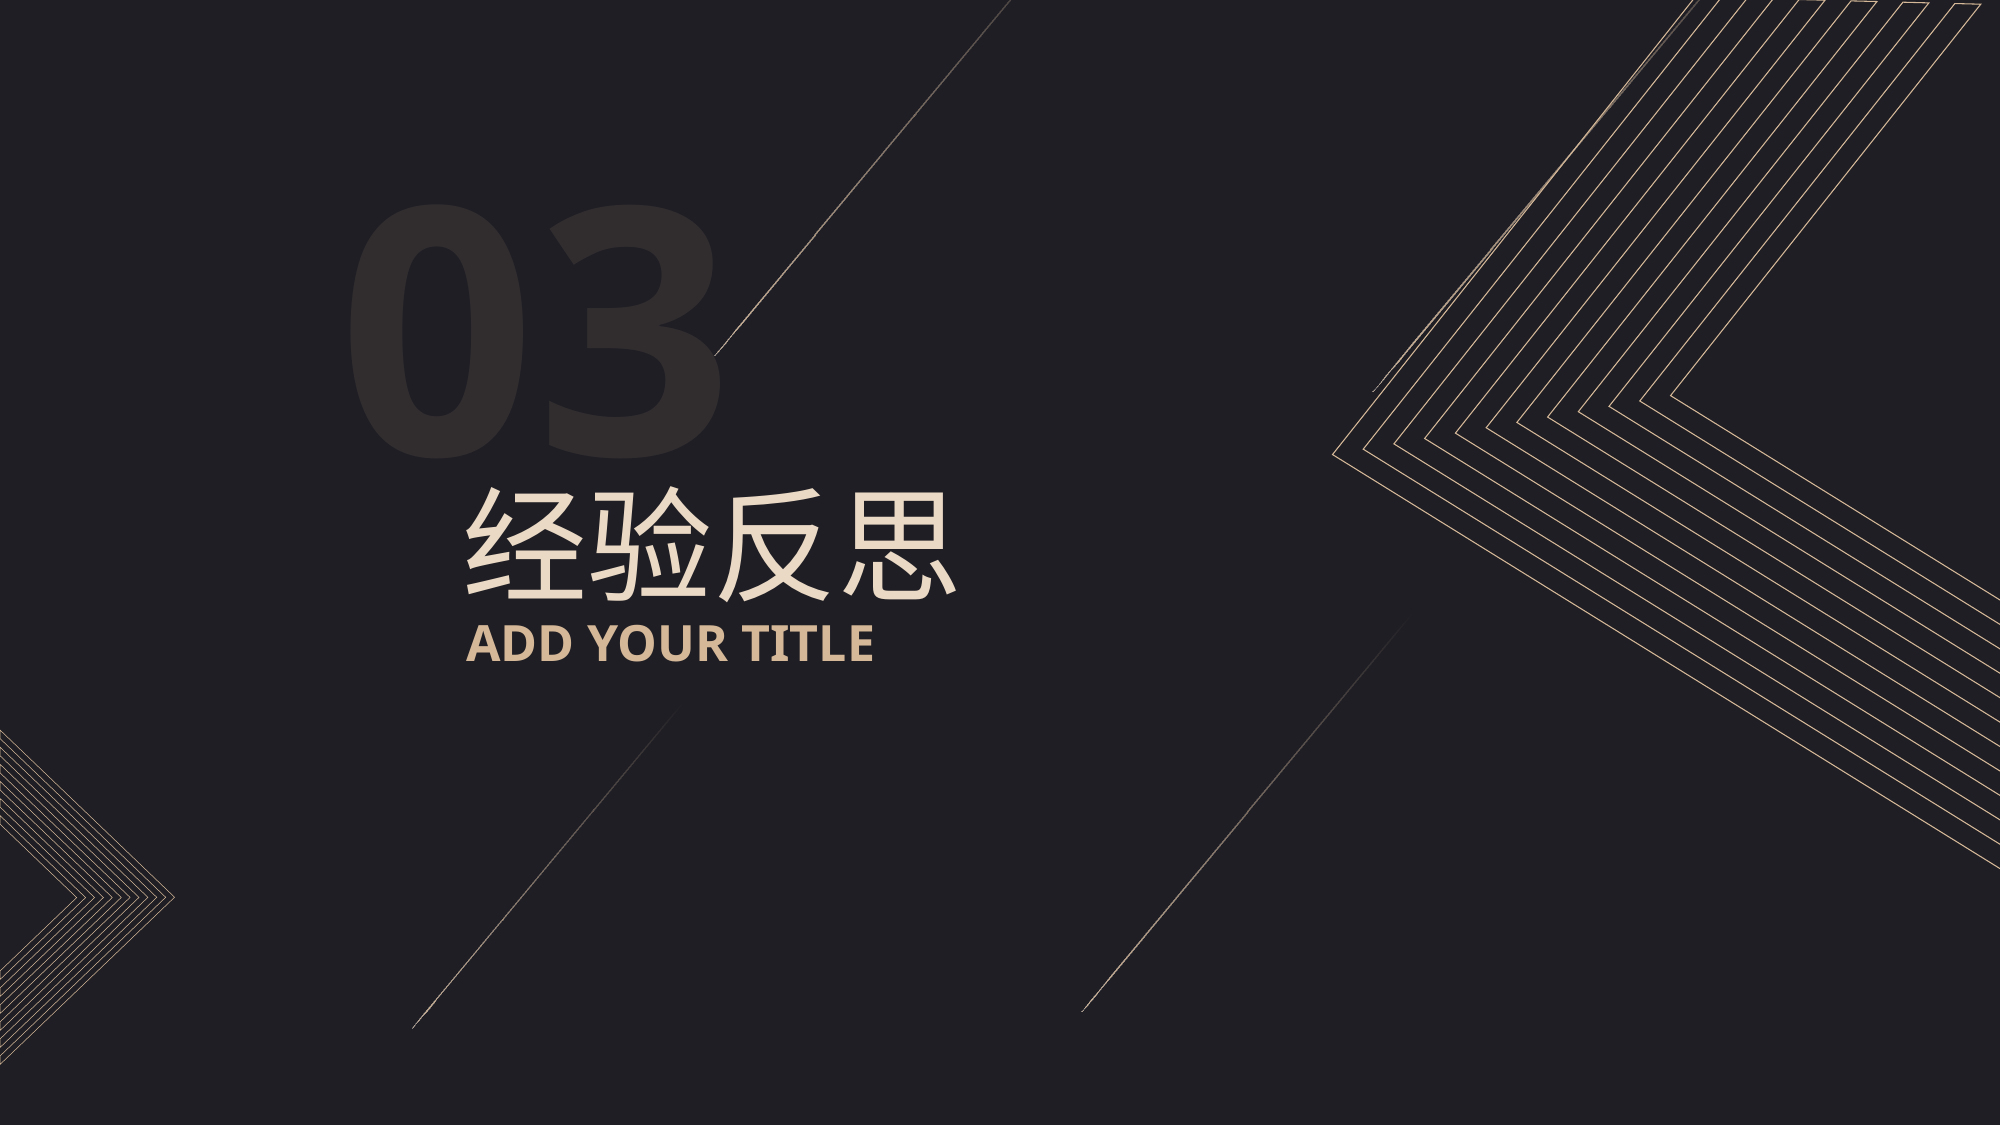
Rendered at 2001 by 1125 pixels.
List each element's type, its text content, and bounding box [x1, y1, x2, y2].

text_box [339, 385, 1314, 680]
text_box [1371, 147, 1574, 393]
text_box [0, 728, 177, 1066]
text_box [854, 0, 1012, 190]
text_box [1330, 0, 2000, 870]
text_box 03 [323, 101, 854, 532]
text_box [1080, 609, 1416, 1013]
text_box [410, 699, 685, 1030]
